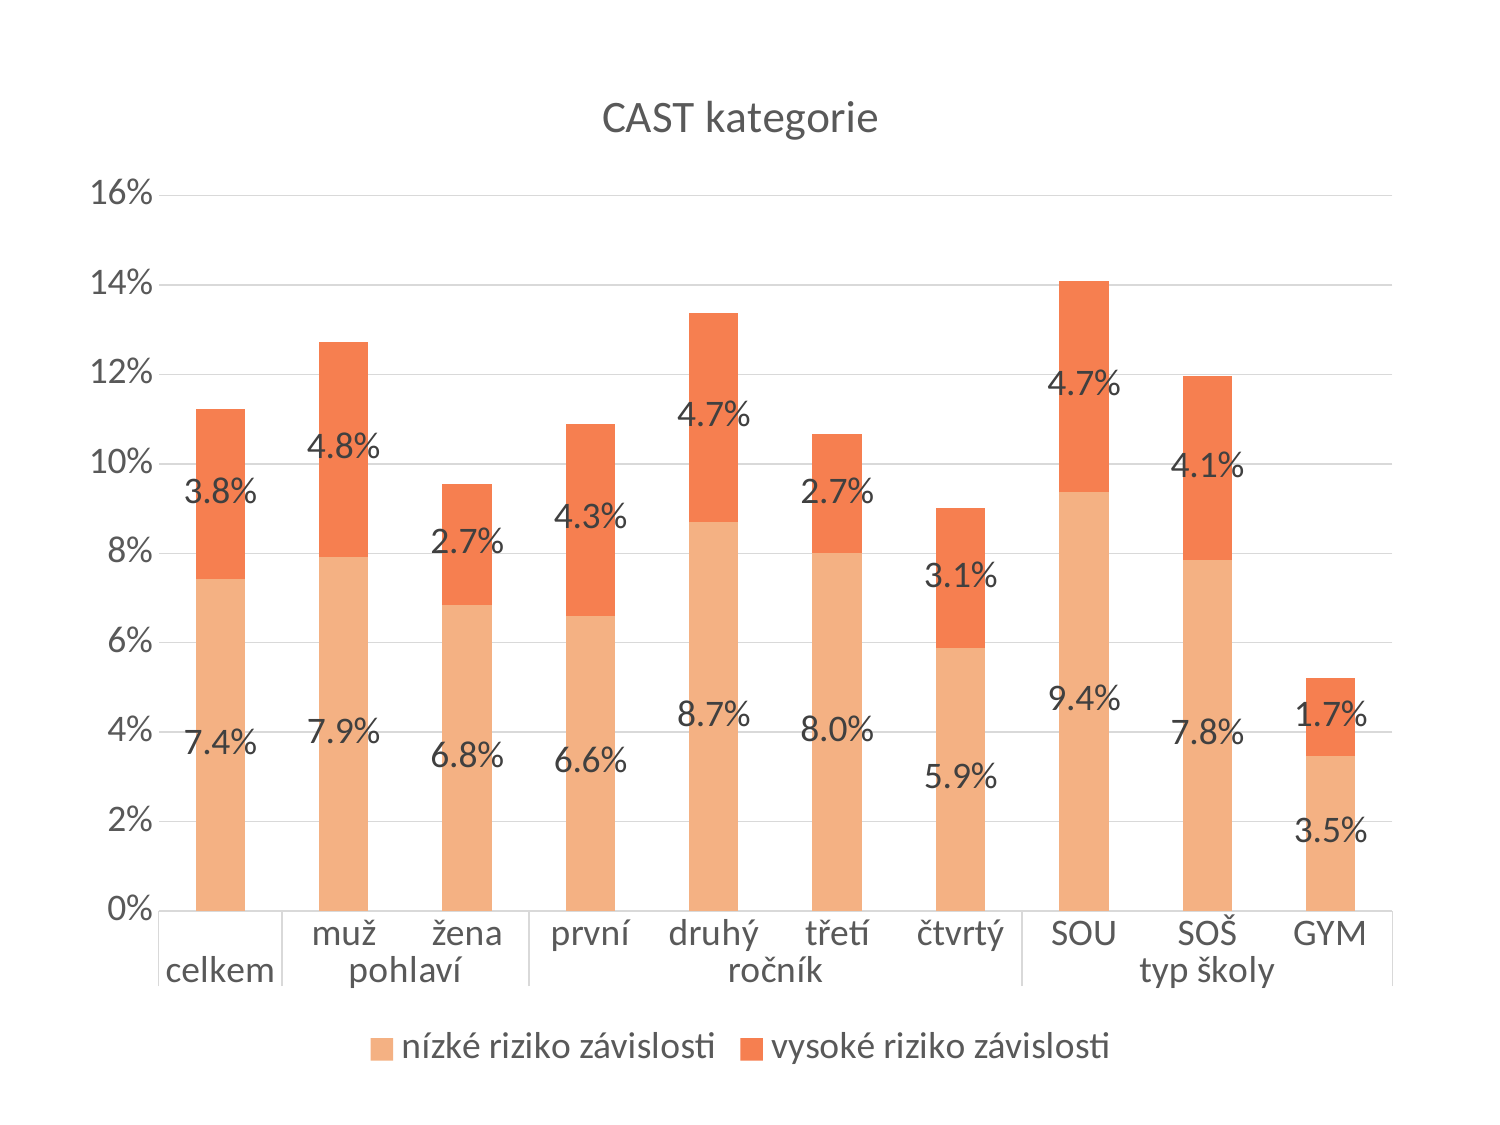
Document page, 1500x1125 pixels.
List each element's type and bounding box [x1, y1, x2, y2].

chart [61, 55, 1420, 1076]
